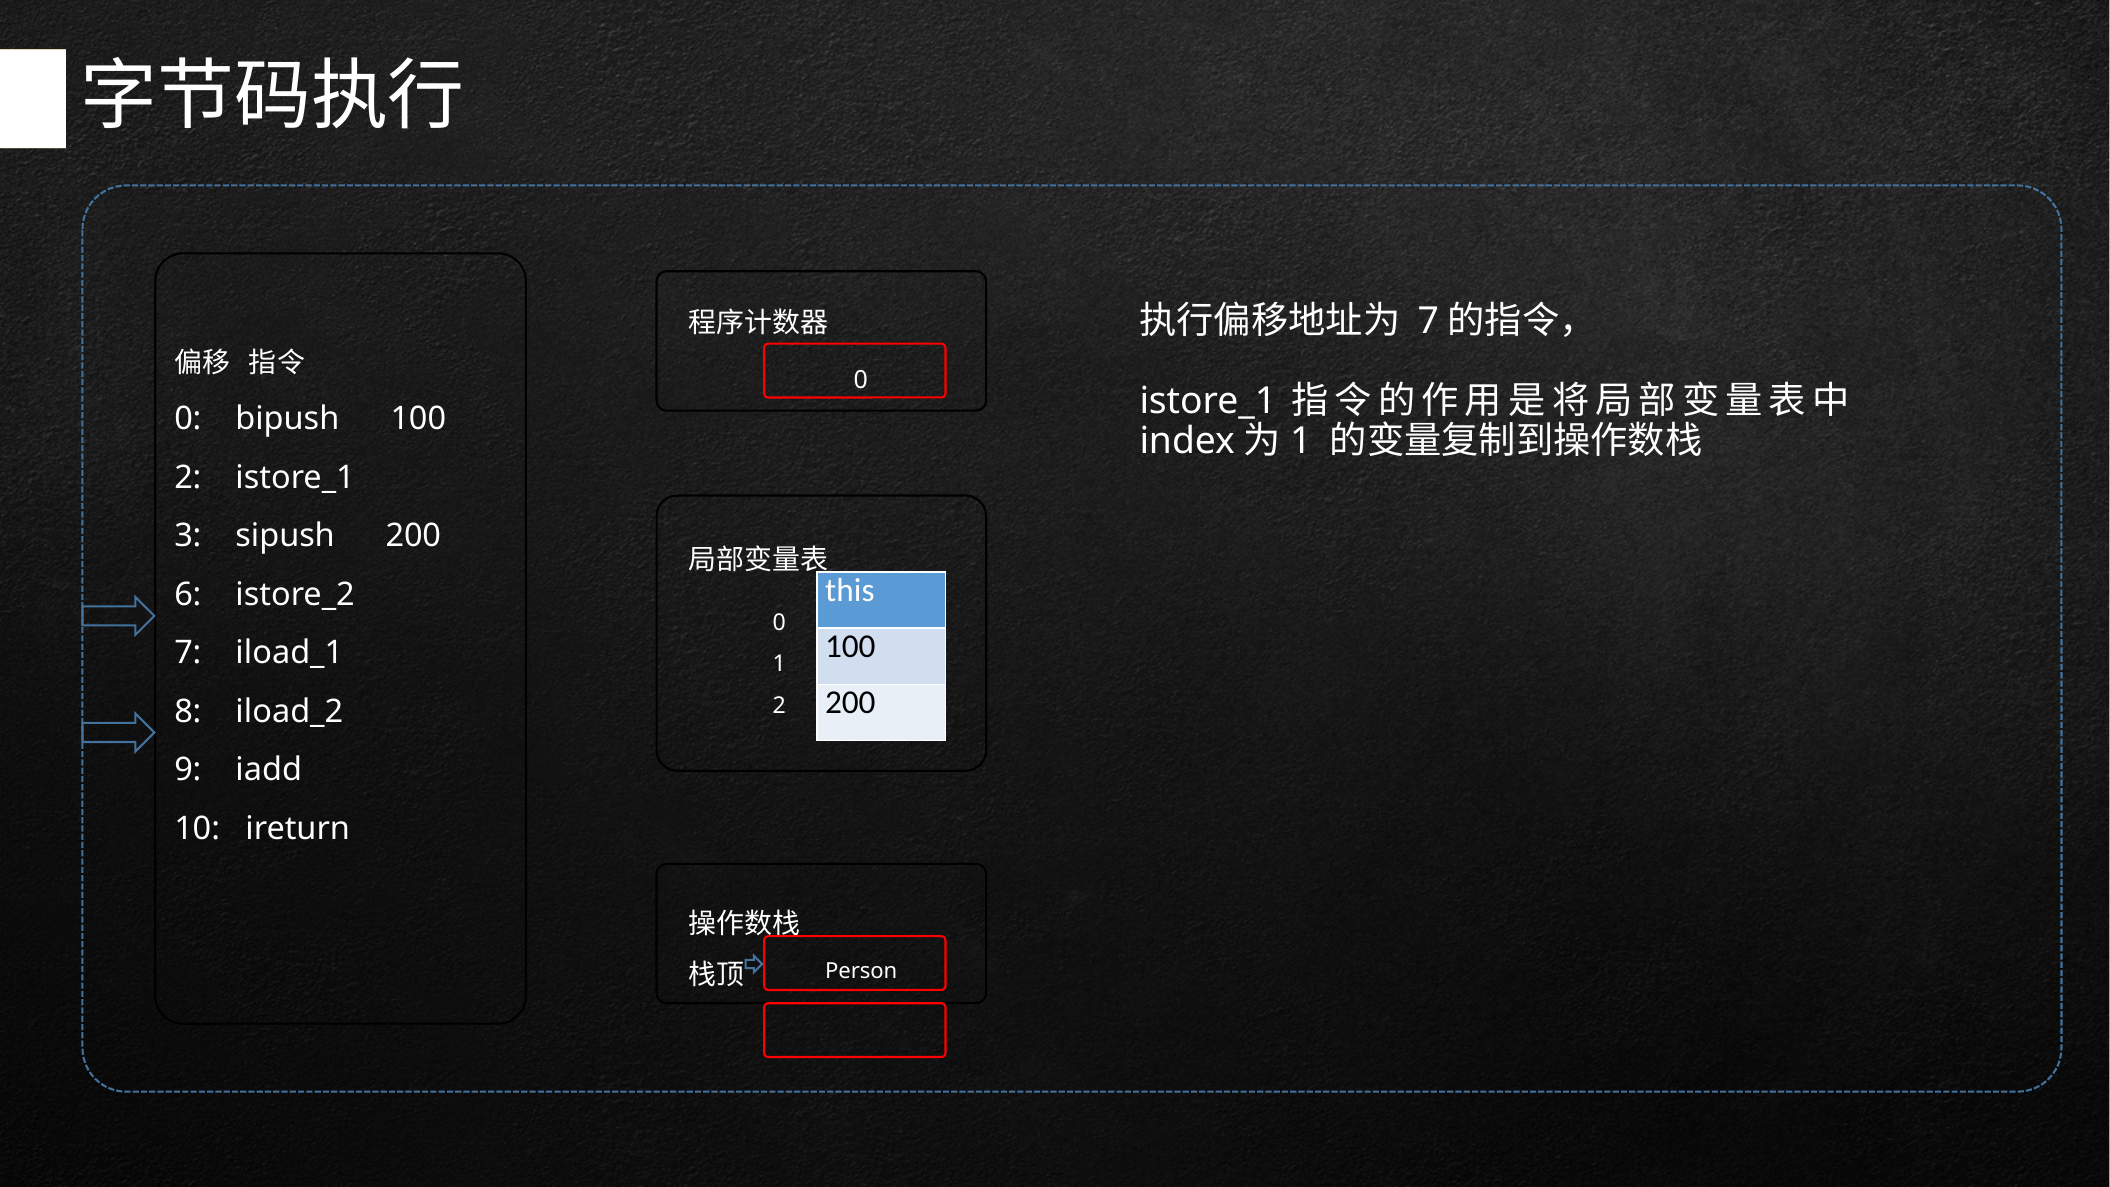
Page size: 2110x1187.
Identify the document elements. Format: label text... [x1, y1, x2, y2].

picture [0, 0, 2110, 1187]
text_box 栈顶 [679, 1004, 746, 1008]
text_box [81, 184, 2063, 1093]
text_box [656, 271, 987, 411]
text_box [81, 594, 156, 638]
text_box [763, 1004, 947, 1059]
text_box 执行偏移地址为 7的指令， istore_1指令的作用是将局部变量表中index为1 的变量复制到操作数栈 [1124, 294, 1874, 590]
text_box [81, 711, 156, 754]
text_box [656, 863, 987, 1004]
title 字节码执行 [65, 47, 2044, 149]
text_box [656, 495, 987, 771]
